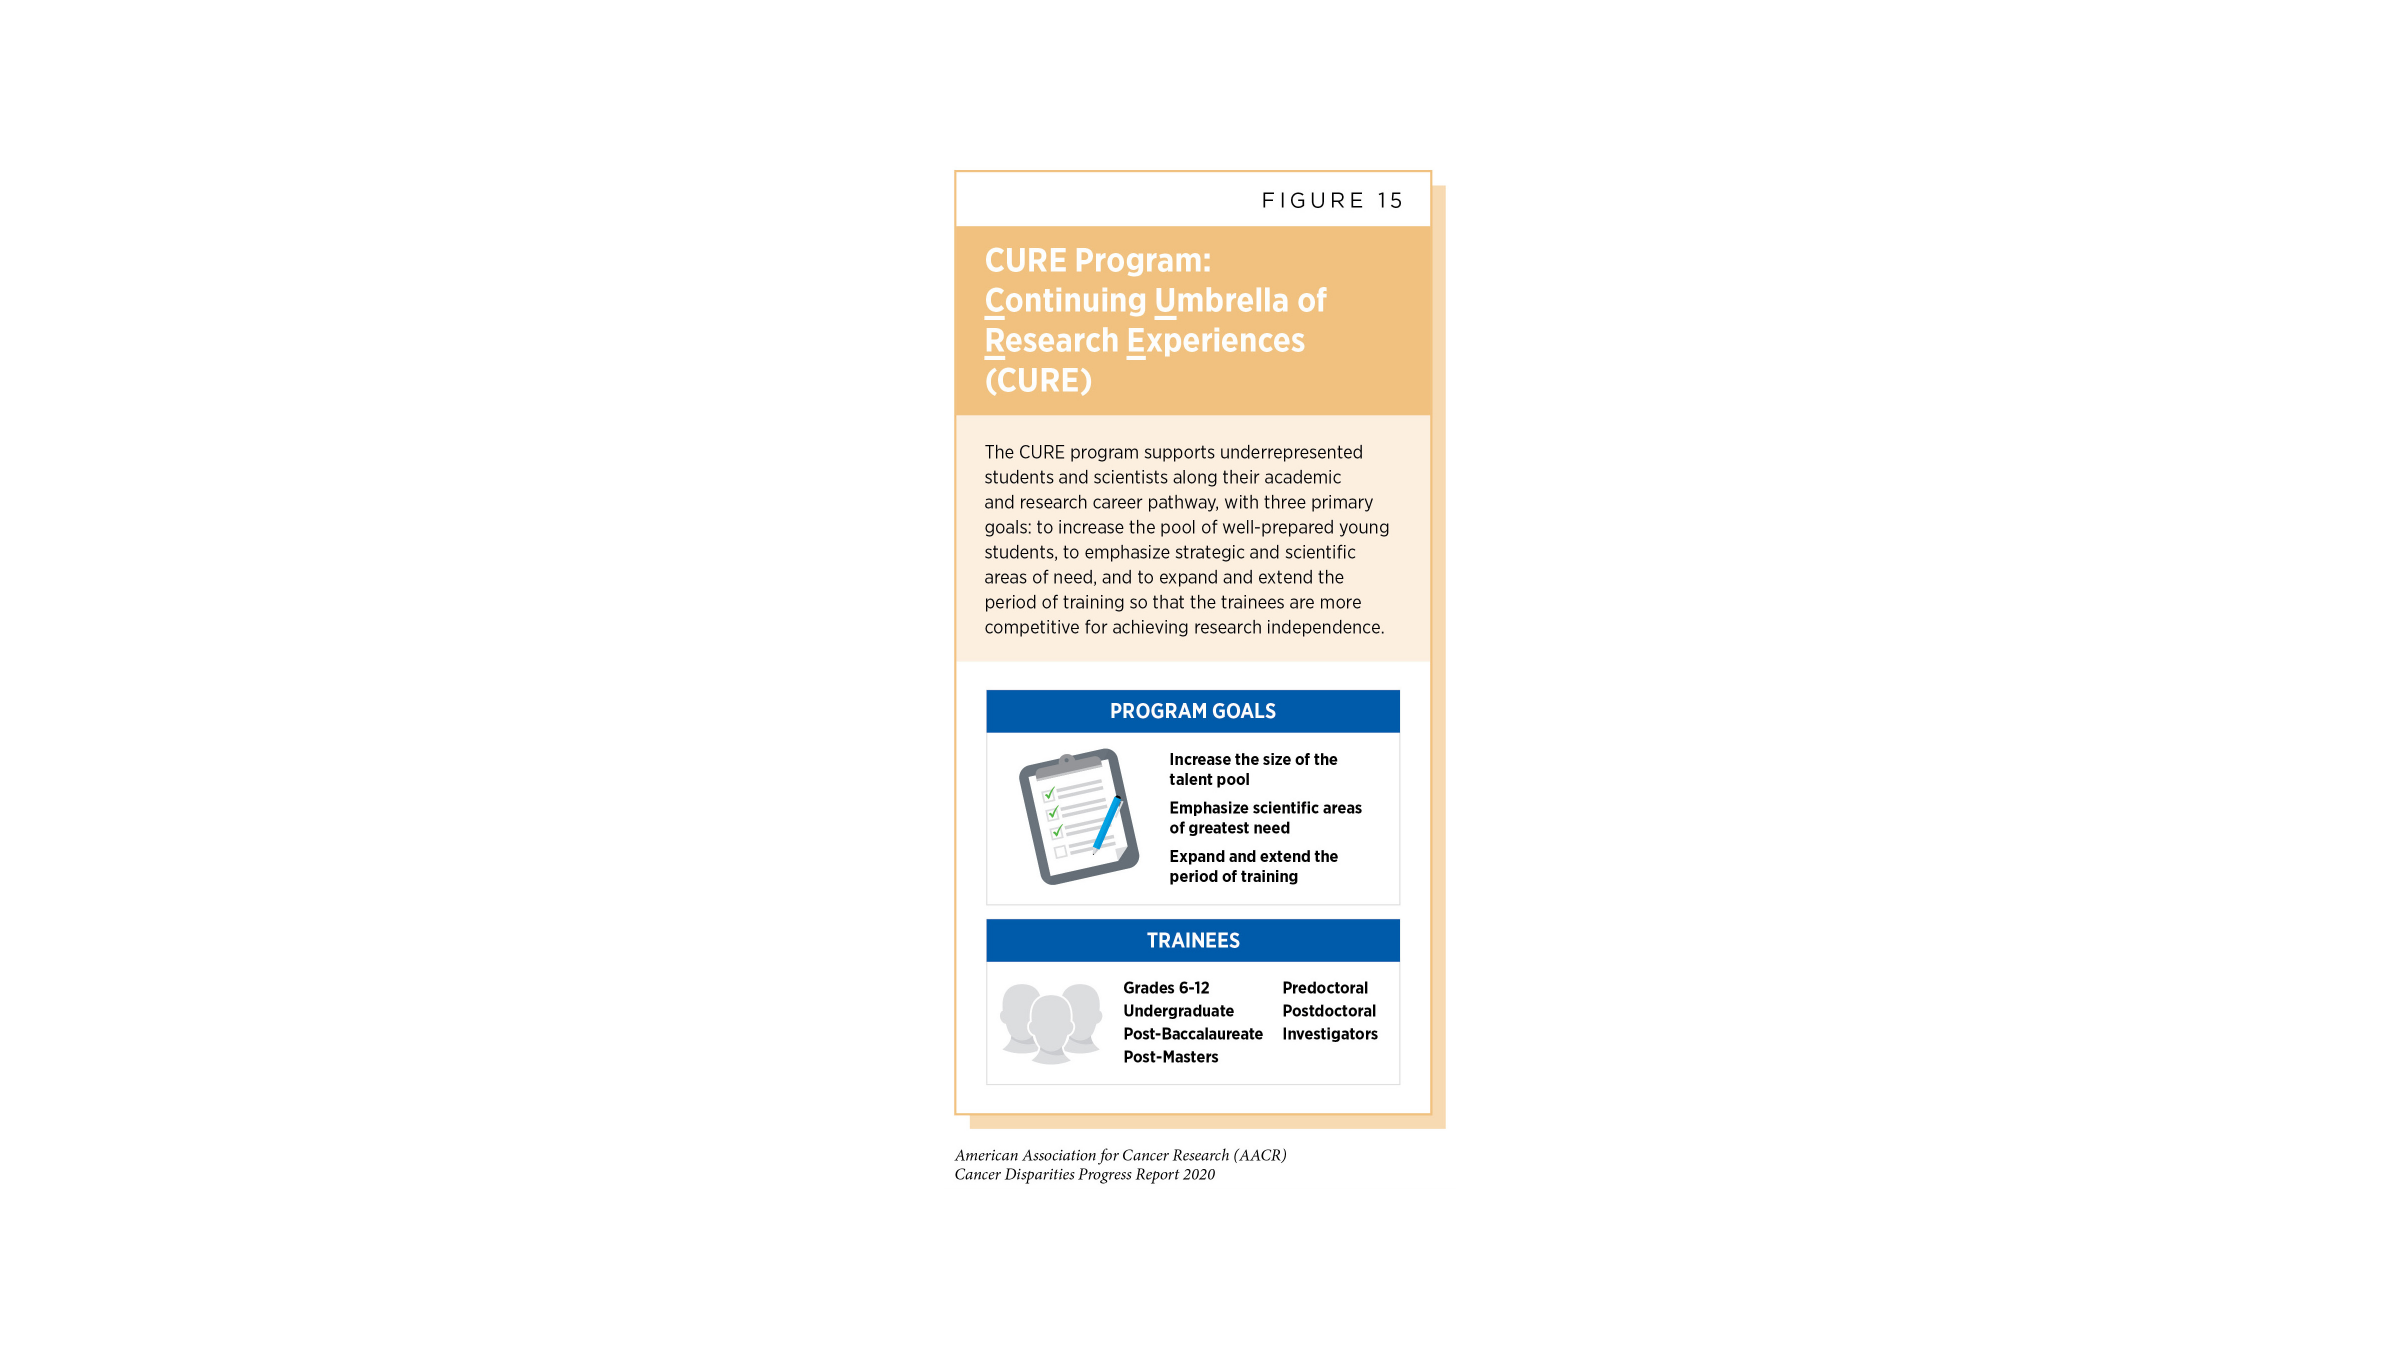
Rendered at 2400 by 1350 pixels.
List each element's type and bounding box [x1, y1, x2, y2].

picture [944, 161, 1456, 1189]
